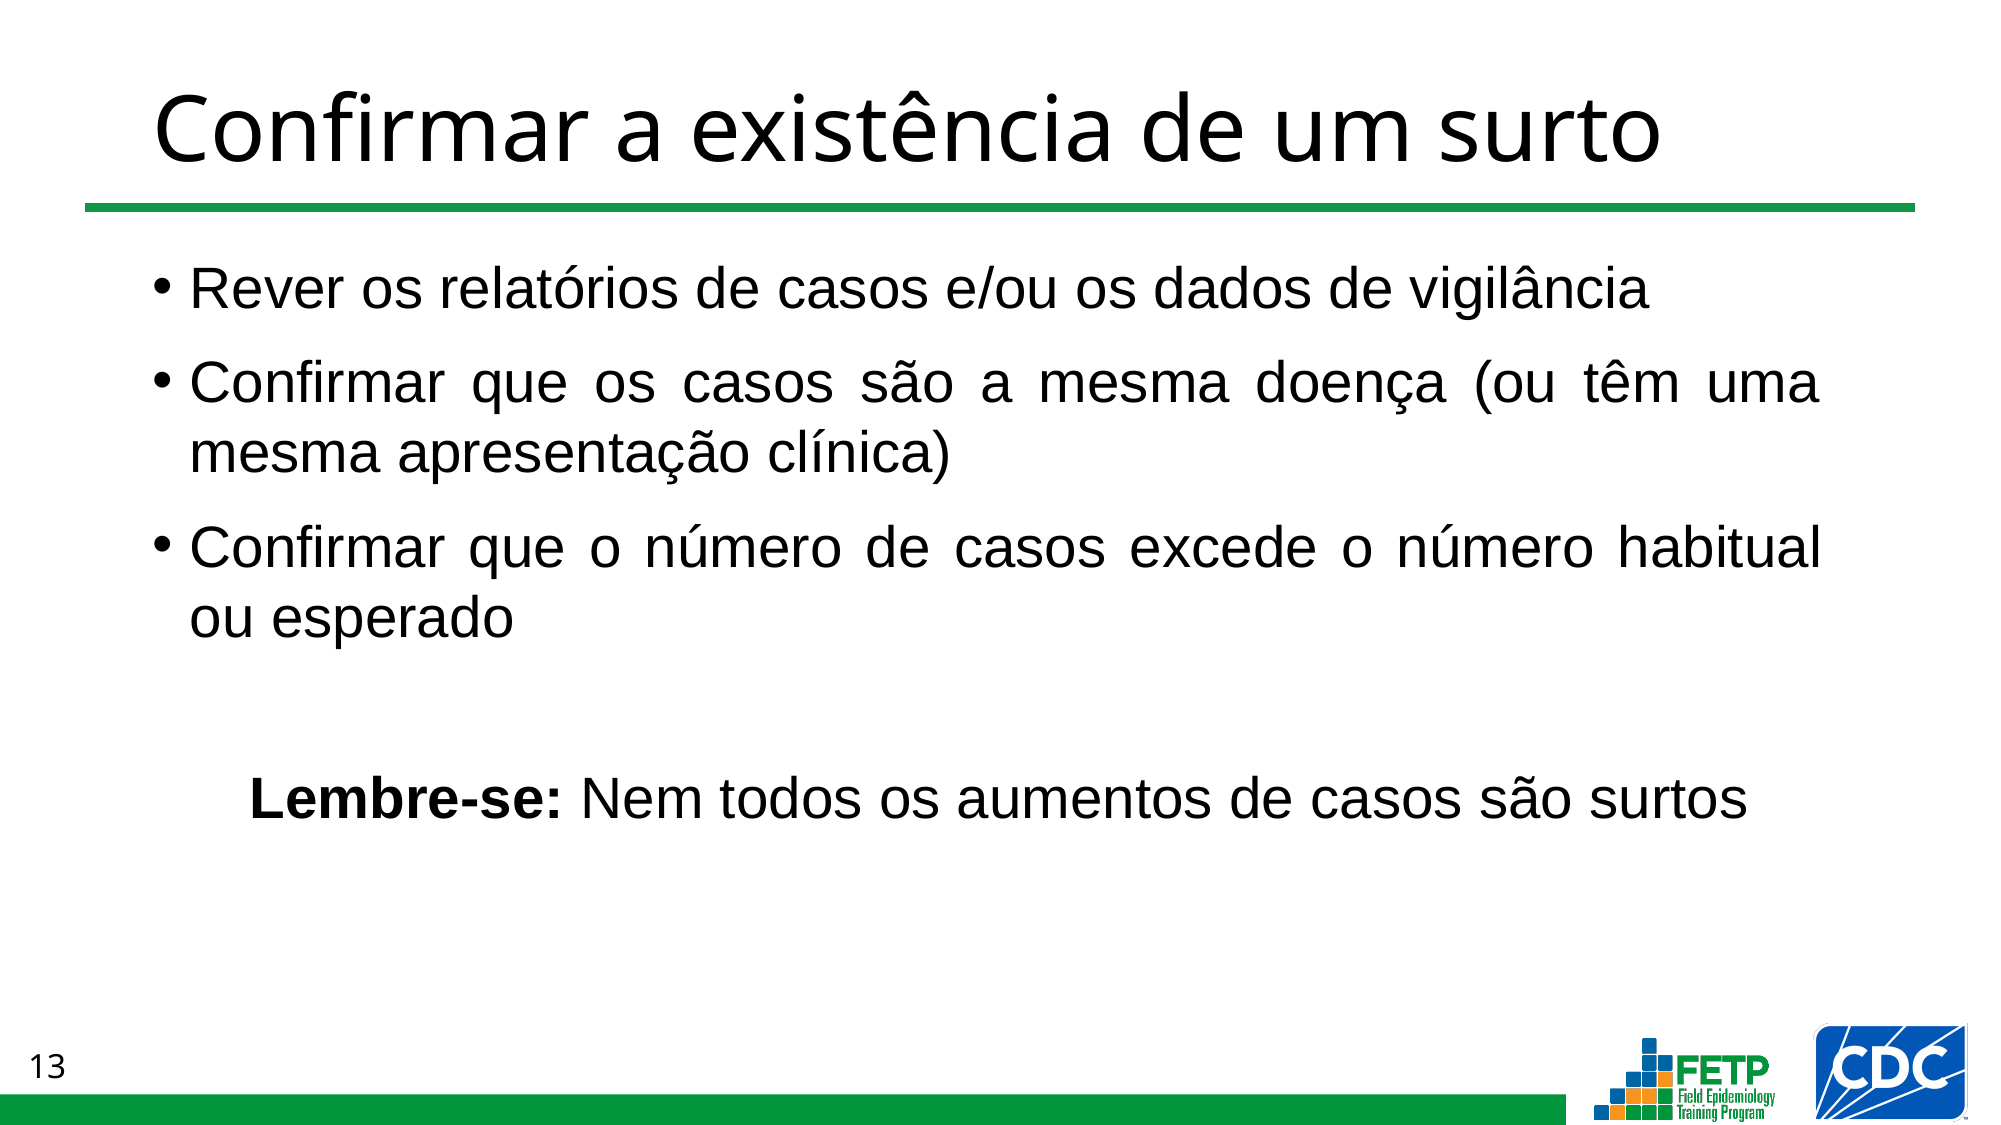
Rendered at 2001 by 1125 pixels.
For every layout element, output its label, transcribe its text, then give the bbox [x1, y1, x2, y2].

picture [1813, 1023, 1968, 1122]
picture [1594, 1038, 1775, 1122]
list Rever os relatórios de casos e/ou os dados de vigilância Confirmar que os casos são a mesma doença (ou têm uma mesma apresentação clínica) Confirmar que o número de casos excede o número habitual ou esperado Lembre-se: Nem todos os aumentos de casos são surtos [137, 242, 1863, 1004]
title Confirmar a existência de um surto [137, 75, 1863, 207]
